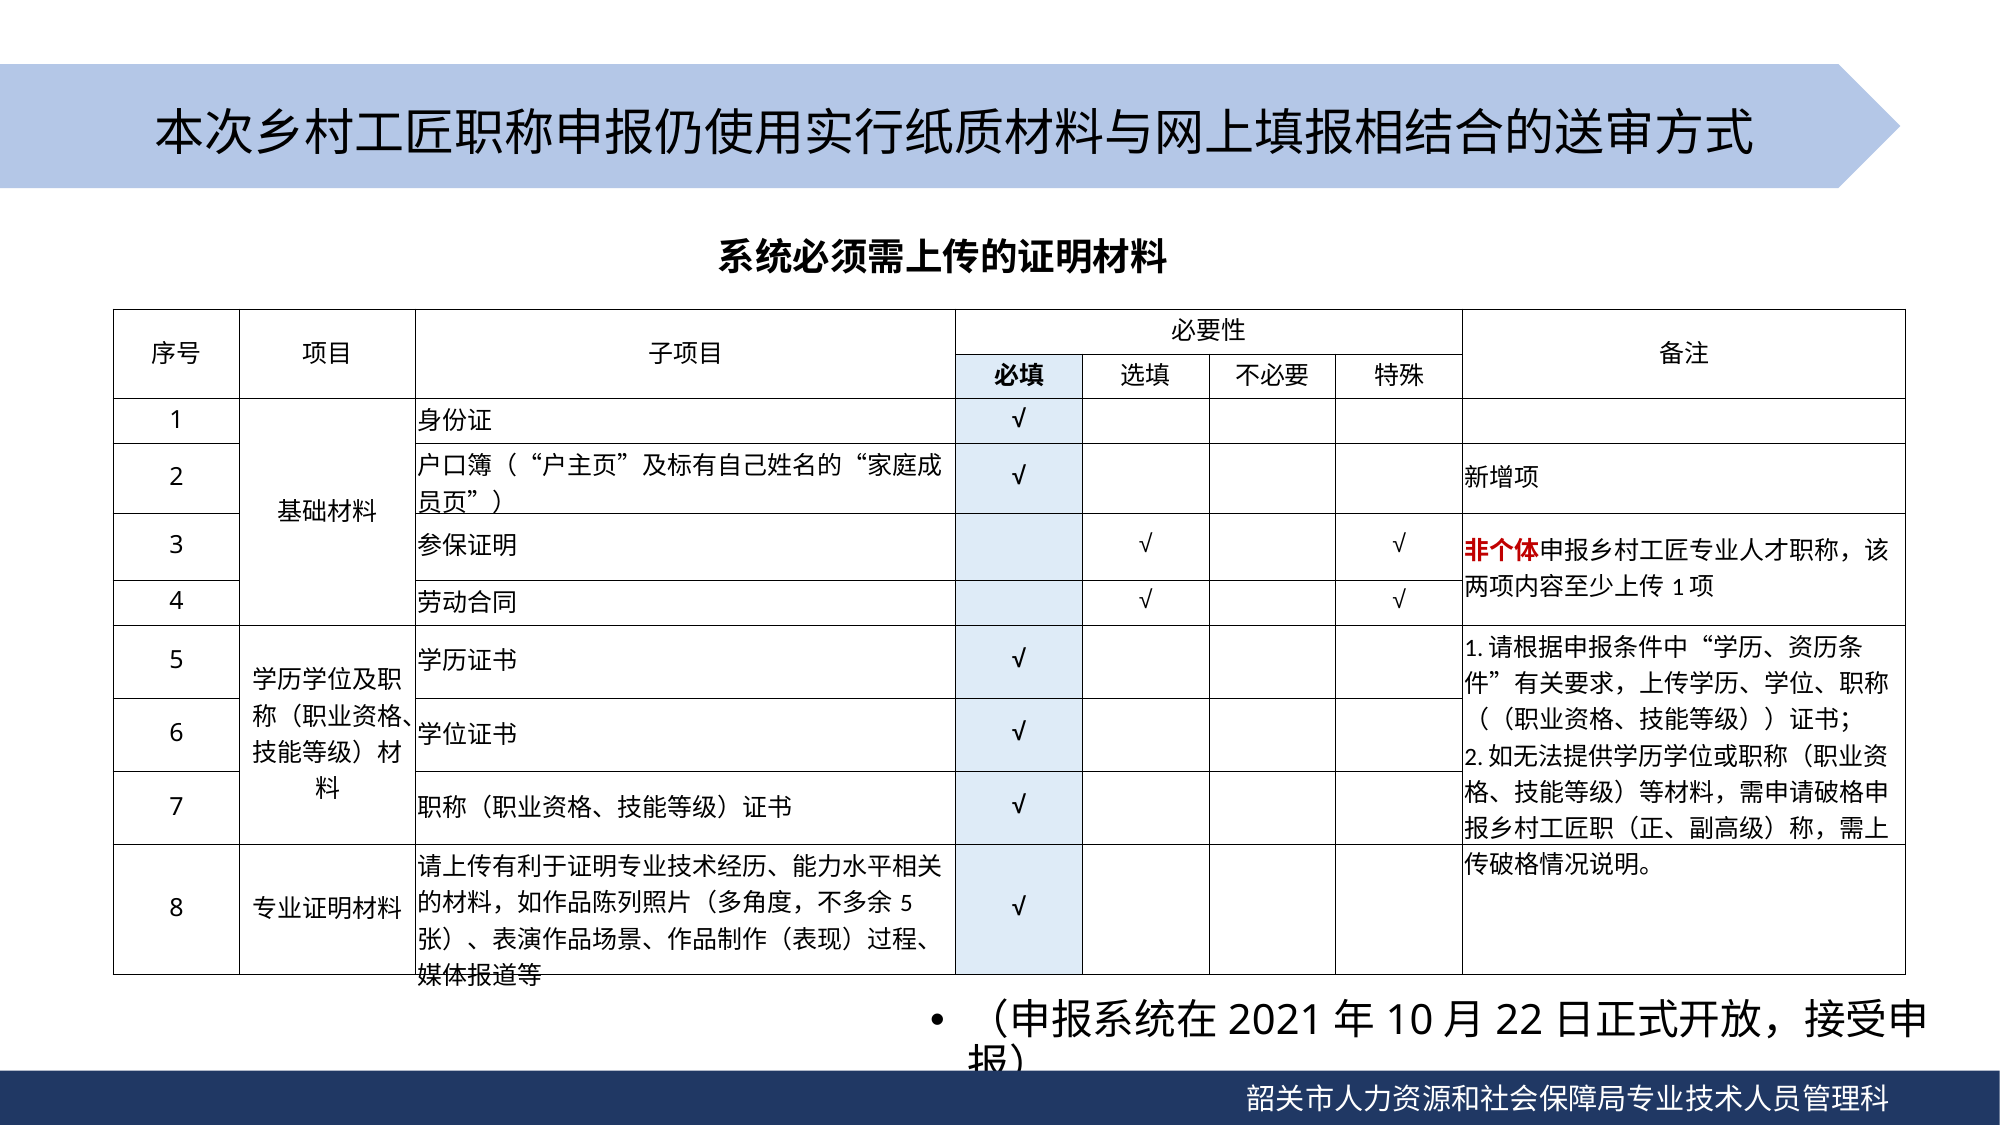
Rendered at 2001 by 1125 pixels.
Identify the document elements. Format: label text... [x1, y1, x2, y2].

table_cell 2 [114, 444, 239, 513]
table_cell [1083, 772, 1209, 844]
table_cell 8 [114, 845, 239, 974]
text_box [1865, 89, 1902, 163]
table_cell [1083, 444, 1209, 513]
table_cell 选填 [1083, 355, 1209, 398]
table_cell 不必要 [1210, 355, 1335, 398]
table_cell [1210, 581, 1335, 625]
table_cell √ [956, 772, 1082, 844]
table_cell [1336, 444, 1462, 513]
table_cell 职称（职业资格、技能等级）证书 [416, 772, 955, 844]
table_cell [1336, 699, 1462, 771]
list （申报系统在2021年10月22日正式开放，接受申报） [915, 991, 1967, 1070]
table_cell √ [956, 444, 1082, 513]
table_cell 特殊 [1336, 355, 1462, 398]
table_cell [1210, 845, 1335, 974]
table_cell 身份证 [416, 399, 955, 443]
table_cell 3 [114, 514, 239, 580]
table_cell √ [956, 626, 1082, 698]
table_cell 参保证明 [416, 514, 955, 580]
table_cell 4 [114, 581, 239, 625]
table_cell [956, 581, 1082, 625]
table_cell 学历证书 [416, 626, 955, 698]
table_cell 6 [114, 699, 239, 771]
table_cell 7 [114, 772, 239, 844]
table_cell [1210, 626, 1335, 698]
text_box [0, 63, 139, 190]
table_cell 户口簿（“户主页”及标有自己姓名的“家庭成员页”） [416, 444, 955, 513]
table_cell √ [956, 845, 1082, 974]
table_header 必要性 [956, 310, 1462, 354]
text_box 韶关市人力资源和社会保障局专业技术人员管理科 [1231, 1072, 1905, 1123]
title 本次乡村工匠职称申报仍使用实行纸质材料与网上填报相结合的送审方式 [139, 12, 1865, 231]
table_cell [1463, 845, 1905, 974]
table_cell [1210, 514, 1335, 580]
table_cell [1083, 845, 1209, 974]
table_cell 基础材料 [240, 399, 415, 625]
table_cell √ [1083, 514, 1209, 580]
table_cell [1336, 626, 1462, 698]
table_cell √ [1083, 581, 1209, 625]
table_cell √ [1336, 514, 1462, 580]
table_cell [1083, 699, 1209, 771]
table_cell √ [956, 699, 1082, 771]
table_cell [1210, 772, 1335, 844]
table_cell 非个体申报乡村工匠专业人才职称，该两项内容至少上传1项 [1463, 514, 1905, 625]
table_cell 劳动合同 [416, 581, 955, 625]
table_header 子项目 [416, 310, 955, 398]
text_box 系统必须需上传的证明材料 [703, 226, 1318, 286]
table_cell 学位证书 [416, 699, 955, 771]
table_cell [1210, 699, 1335, 771]
table_header 项目 [240, 310, 415, 398]
table_cell [1336, 772, 1462, 844]
table_cell [1336, 845, 1462, 974]
table_header 备注 [1463, 310, 1905, 398]
table_cell [1463, 399, 1905, 443]
table_cell [1083, 399, 1209, 443]
table_cell 学历学位及职称（职业资格、技能等级）材料 [240, 626, 415, 844]
table_cell √ [1336, 581, 1462, 625]
table_cell √ [956, 399, 1082, 443]
table_cell [1336, 399, 1462, 443]
table_cell 1.请根据申报条件中“学历、资历条件”有关要求，上传学历、学位、职称（（职业资格、技能等级））证书； 2.如无法提供学历学位或职称（职业资格、技能等级）等材料，需申请破格申报乡村工匠职（正、副高级）称，需上传破格情况说明。 [1463, 626, 1905, 844]
table_cell [1210, 444, 1335, 513]
table_cell 1 [114, 399, 239, 443]
table_cell 请上传有利于证明专业技术经历、能力水平相关的材料，如作品陈列照片（多角度，不多余5张）、表演作品场景、作品制作（表现）过程、媒体报道等 [416, 845, 955, 974]
text_box [0, 1070, 2000, 1125]
table_cell 新增项 [1463, 444, 1905, 513]
table_cell [1083, 626, 1209, 698]
table_cell [1210, 399, 1335, 443]
table_cell 专业证明材料 [240, 845, 415, 974]
table_cell 5 [114, 626, 239, 698]
table_header 序号 [114, 310, 239, 398]
table_cell [956, 514, 1082, 580]
table_cell 必填 [956, 355, 1082, 398]
